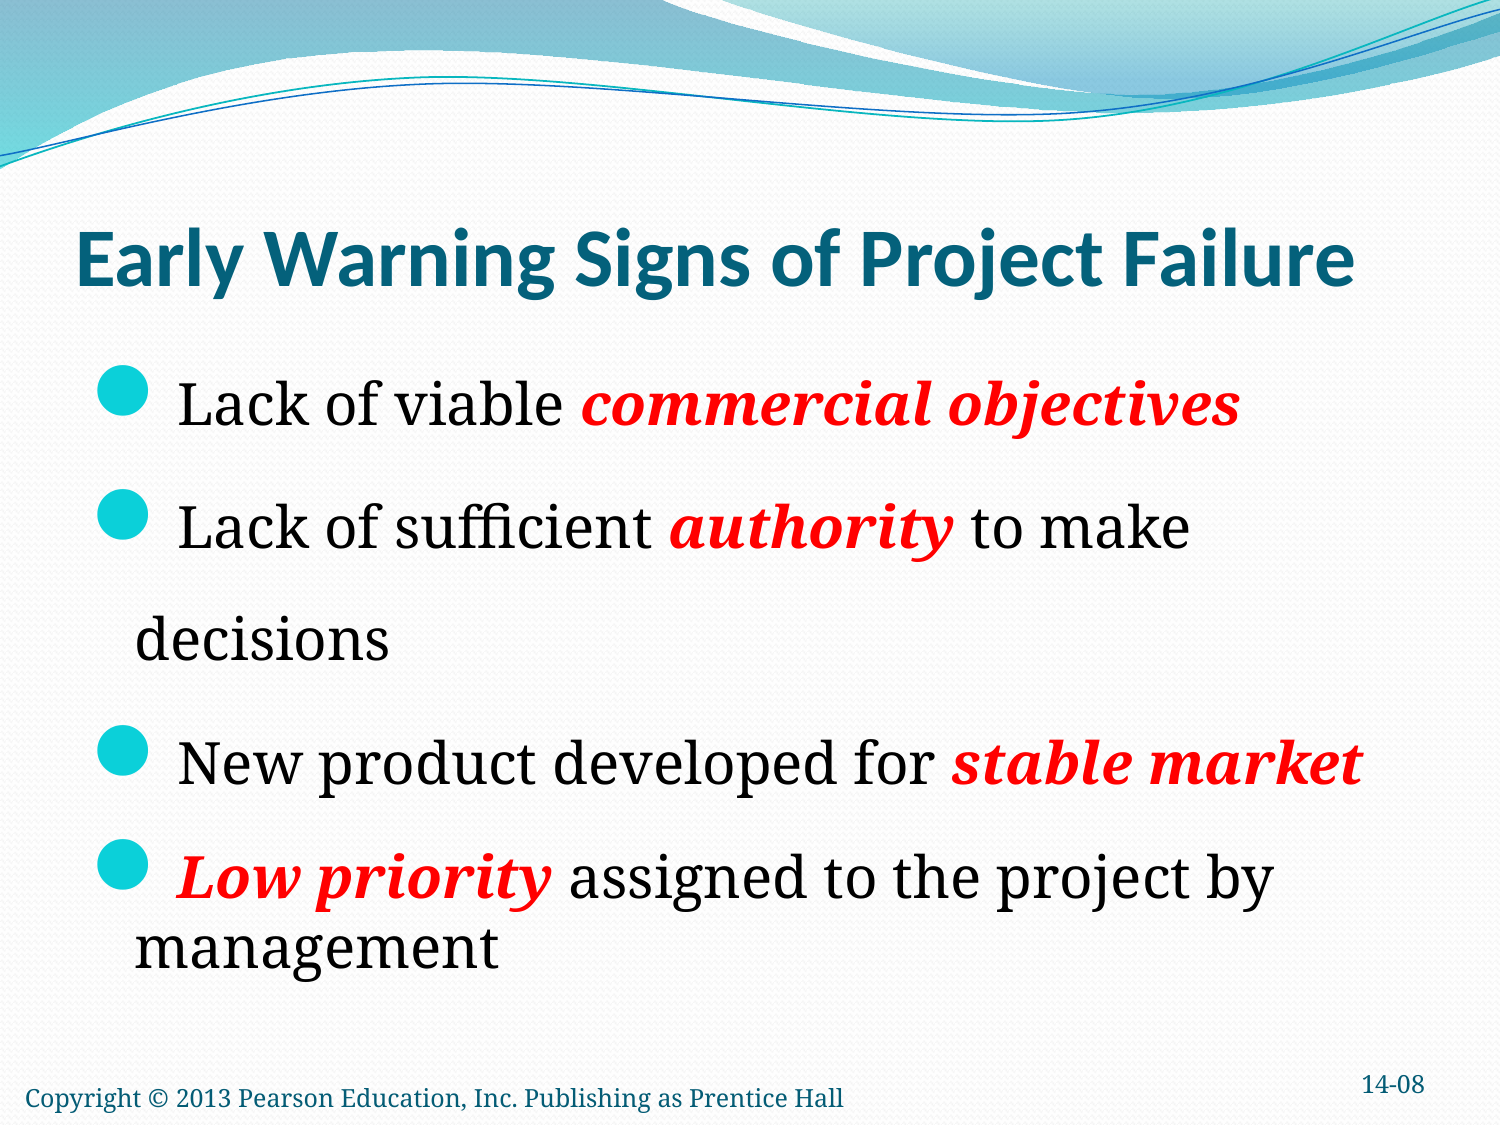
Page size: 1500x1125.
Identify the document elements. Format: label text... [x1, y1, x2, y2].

title Early Warning Signs of Project Failure [74, 115, 1426, 304]
list Lack of viable commercial objectives Lack of sufficient authority to make decisions New product developed for stable market Low priority assigned to the project by management [74, 317, 1426, 1038]
slide_number 14-08 [1299, 1042, 1425, 1103]
